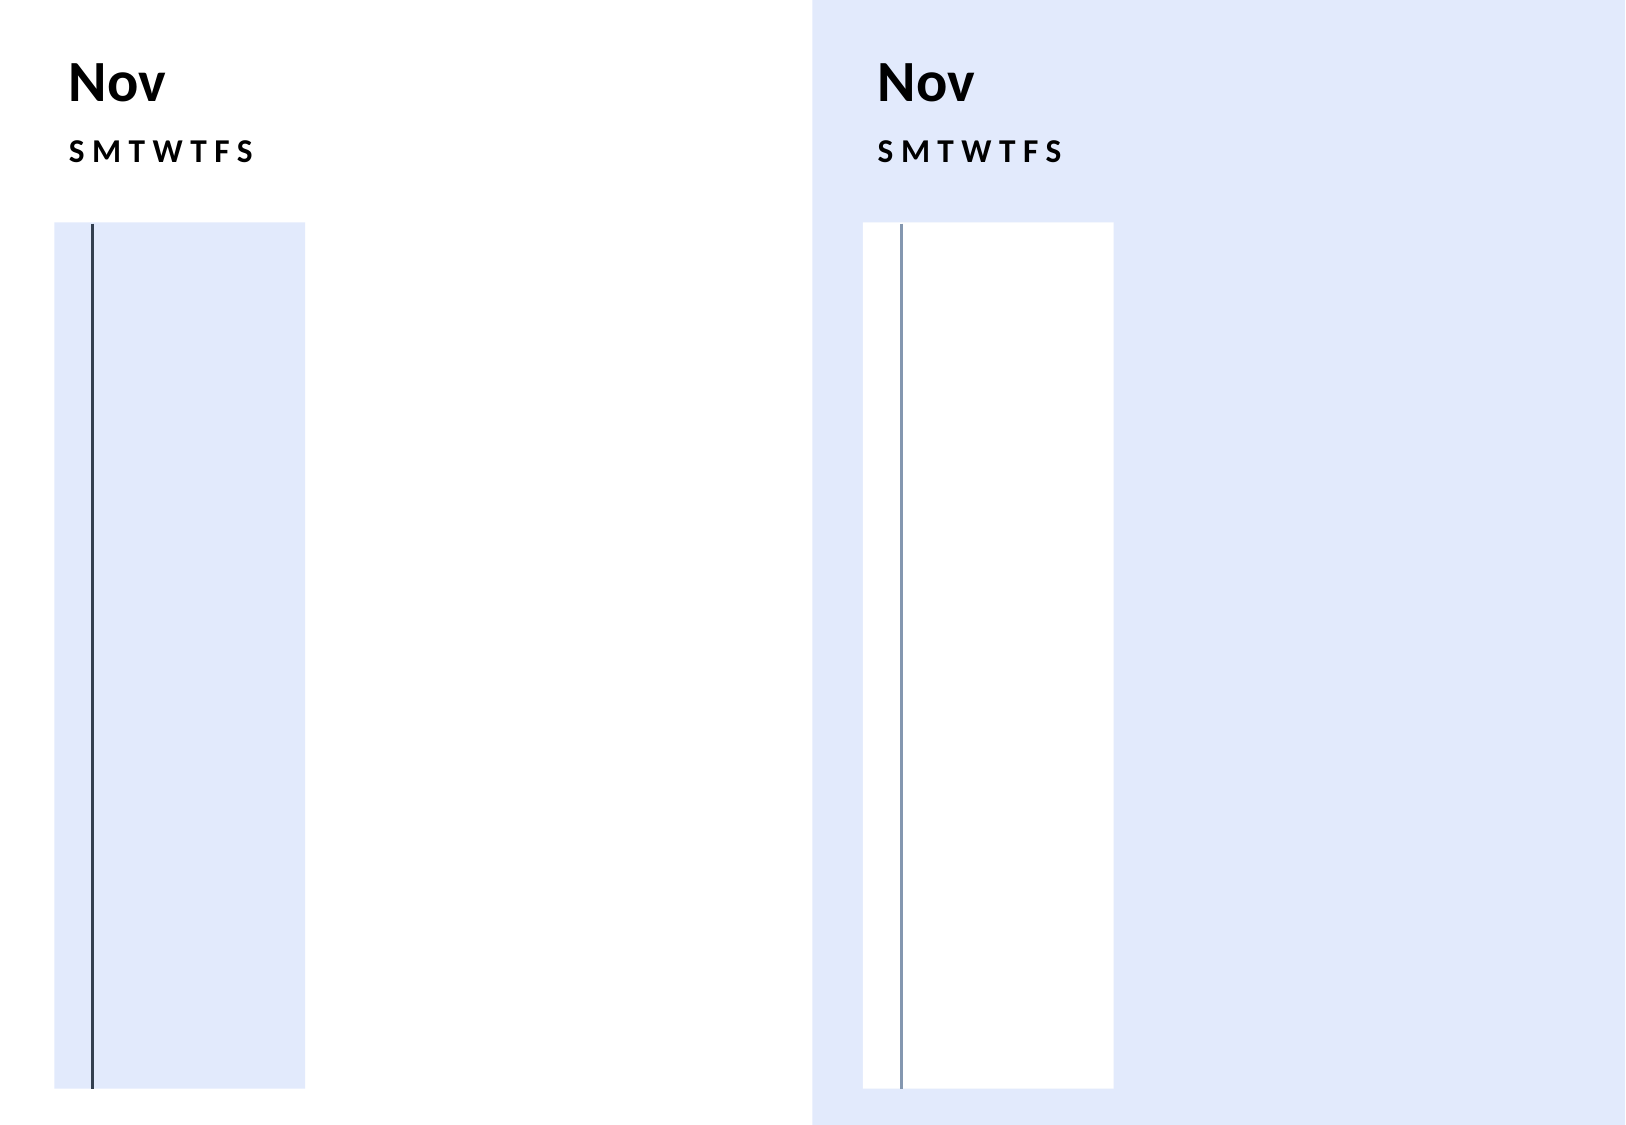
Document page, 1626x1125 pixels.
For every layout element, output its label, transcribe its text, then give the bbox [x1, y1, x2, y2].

text_box S M T W T F S [54, 121, 306, 177]
text_box Nov [862, 36, 1114, 121]
text_box [862, 221, 1115, 1090]
text_box [811, 0, 1625, 1125]
text_box Nov [54, 36, 306, 121]
text_box [53, 221, 306, 1090]
text_box S M T W T F S [862, 121, 1114, 177]
